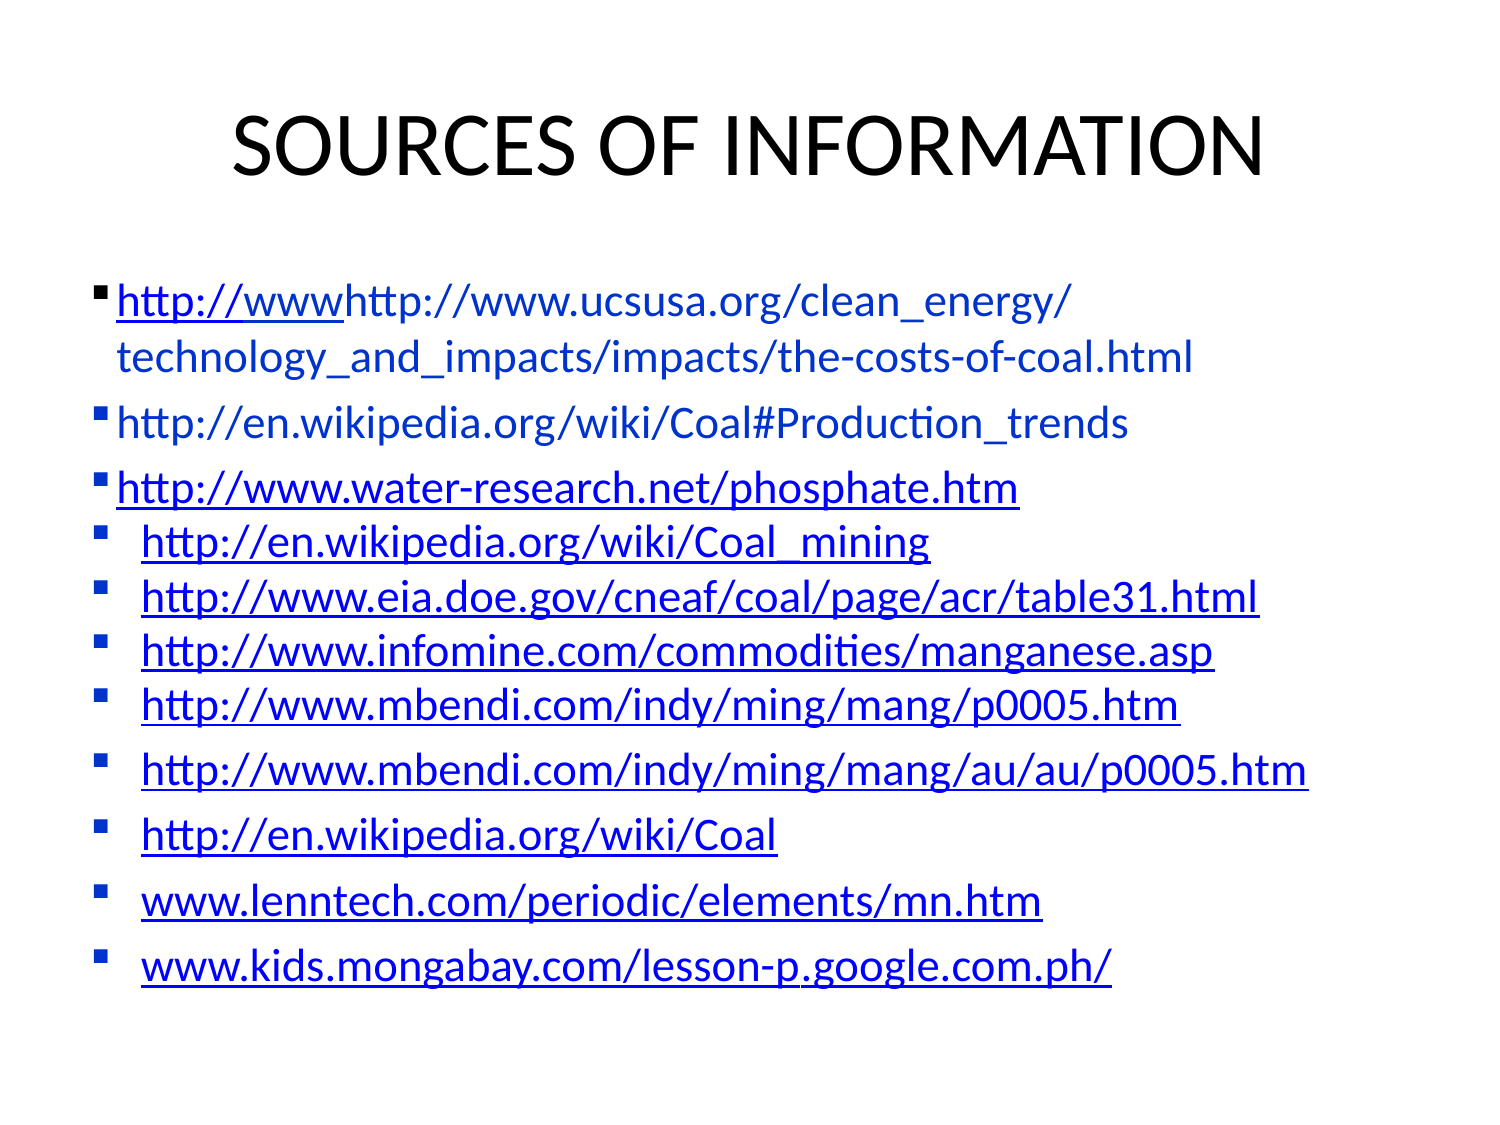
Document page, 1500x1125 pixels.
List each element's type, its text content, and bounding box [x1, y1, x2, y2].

title SOURCES OF INFORMATION [75, 45, 1425, 233]
list http://wwwhttp://www.ucsusa.org/clean_energy/technology_and_impacts/impacts/the-costs-of-coal.html http://en.wikipedia.org/wiki/Coal#Production_trends http://www.water-research.net/phosphate.htm http://en.wikipedia.org/wiki/Coal_mining http://www.eia.doe.gov/cneaf/coal/page/acr/table31.html http://www.infomine.com/commodities/manganese.asp http://www.mbendi.com/indy/ming/mang/p0005.htm http://www.mbendi.com/indy/ming/mang/au/au/p0005.htm http://en.wikipedia.org/wiki/Coal www.lenntech.com/periodic/elements/mn.htm www.kids.mongabay.com/lesson-p.google.com.ph/ [75, 262, 1425, 1005]
